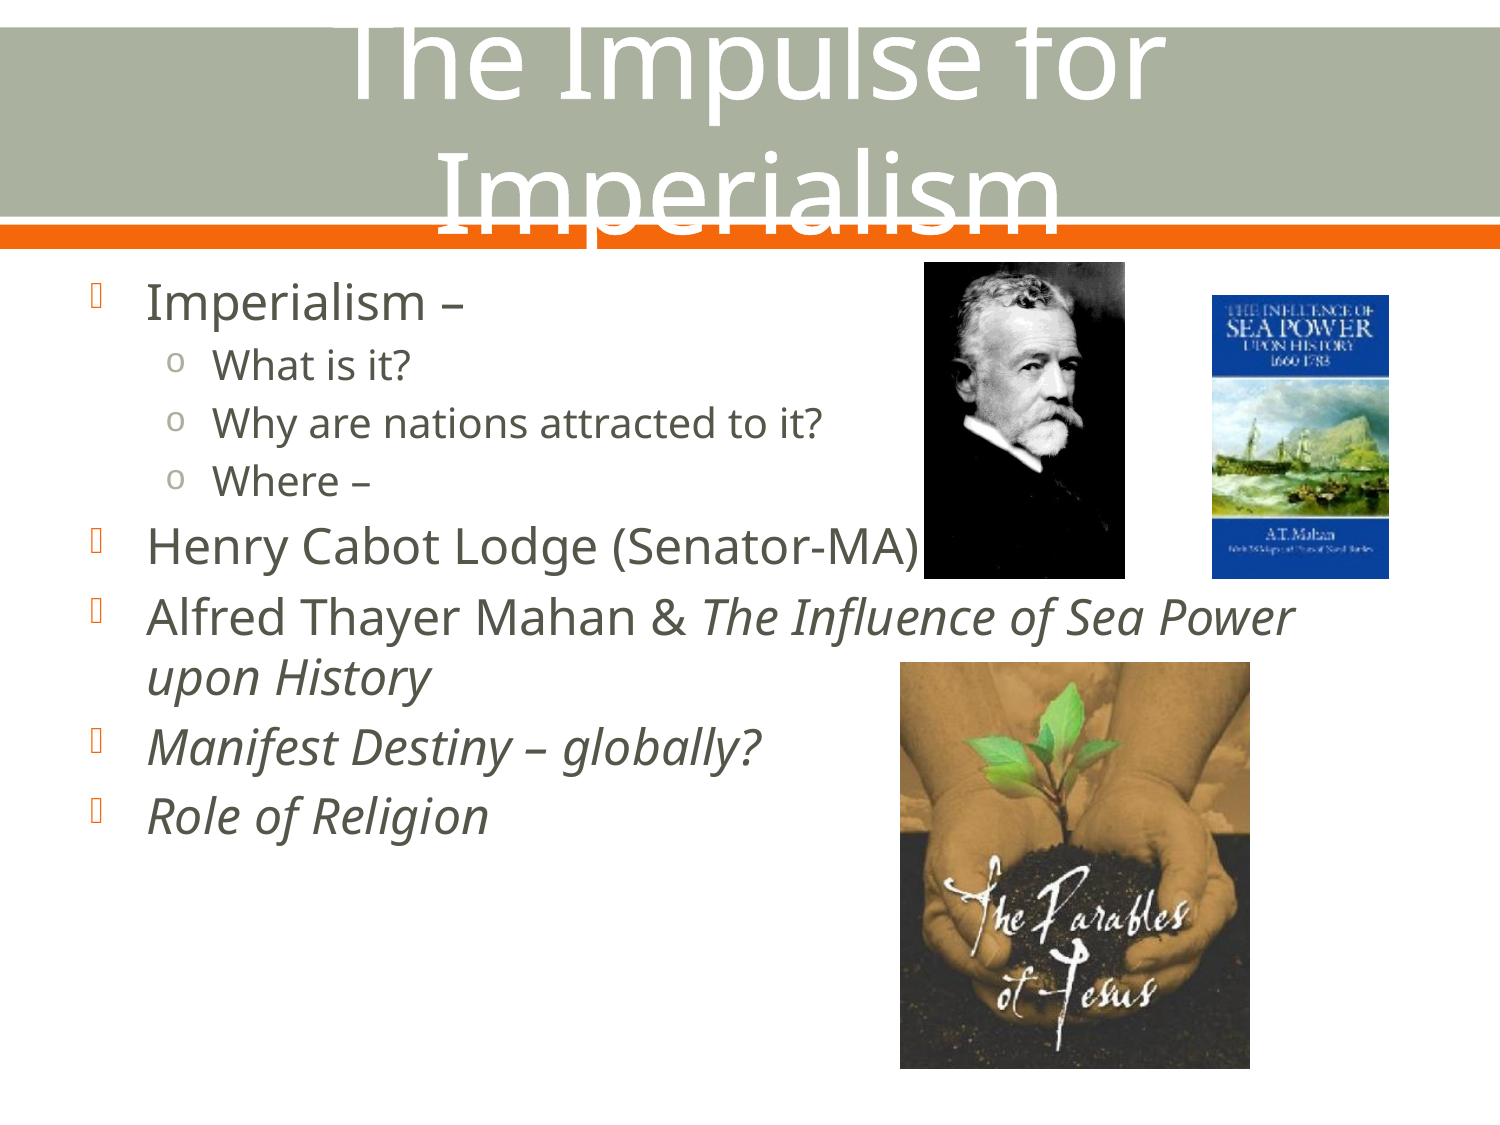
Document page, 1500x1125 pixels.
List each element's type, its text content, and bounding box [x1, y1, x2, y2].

picture [1212, 295, 1389, 580]
picture [924, 262, 1125, 580]
picture [899, 662, 1251, 1070]
list Imperialism – What is it? Why are nations attracted to it? Where – Henry Cabot Lodge (Senator-MA) Alfred Thayer Mahan & The Influence of Sea Power upon History Manifest Destiny – globally? Role of Religion [75, 262, 1425, 1005]
title The Impulse for Imperialism [75, 29, 1425, 213]
